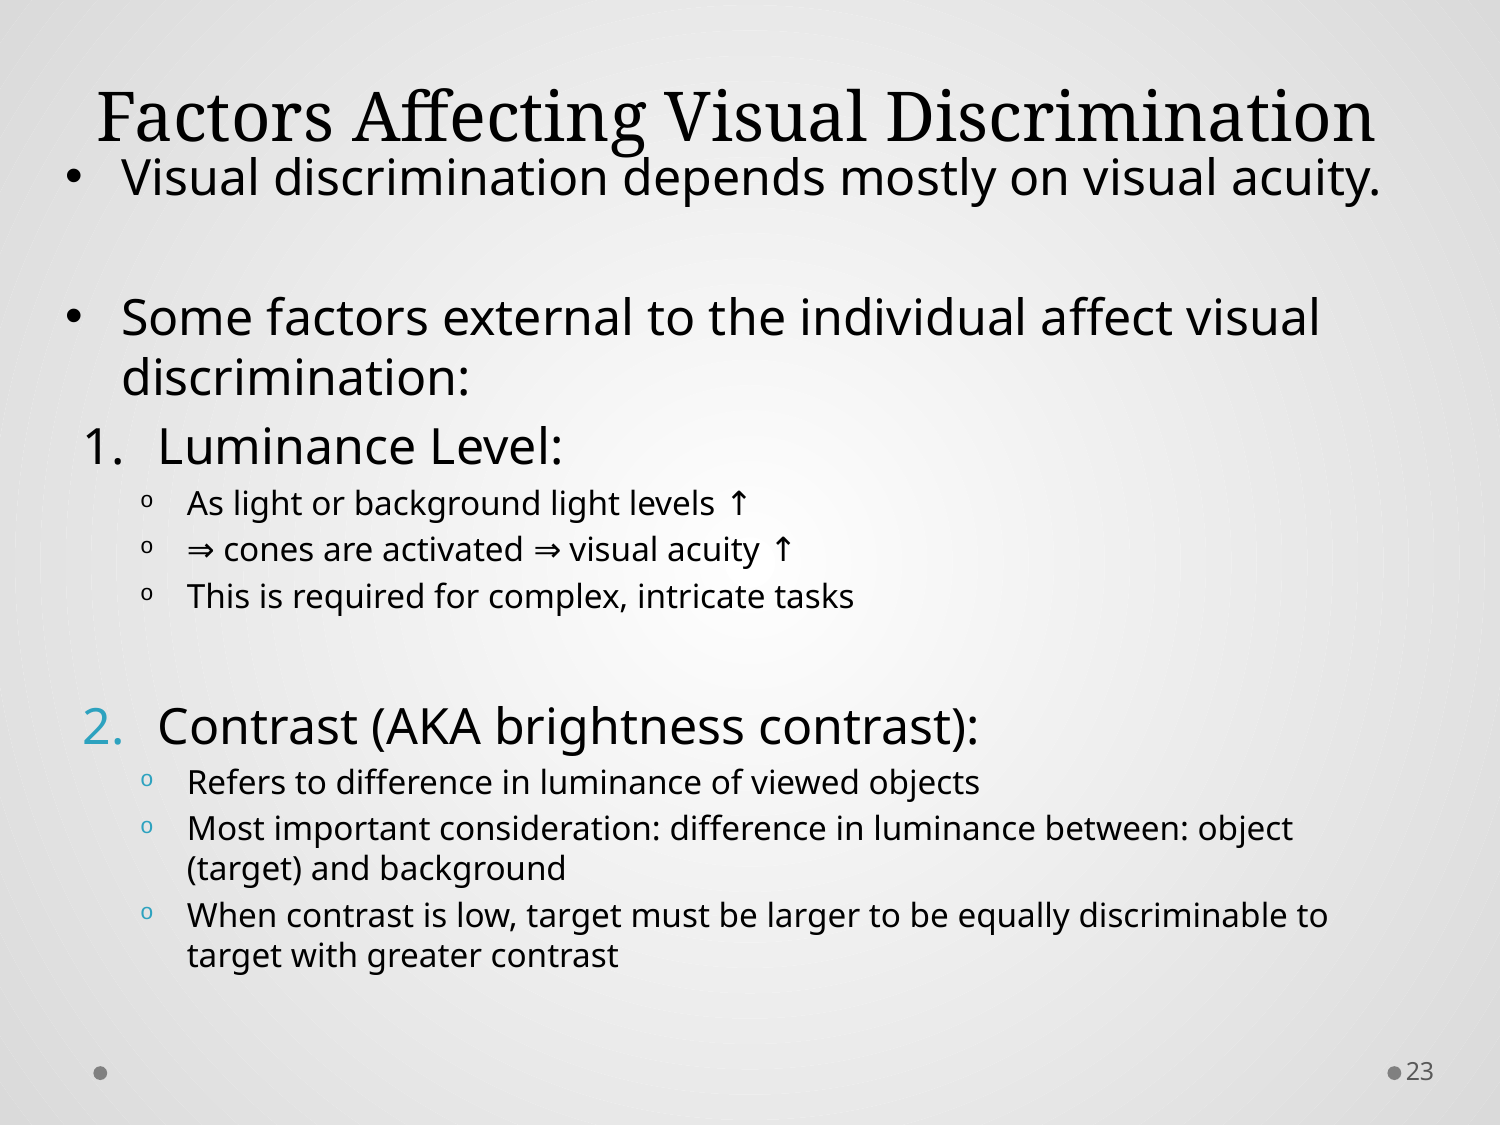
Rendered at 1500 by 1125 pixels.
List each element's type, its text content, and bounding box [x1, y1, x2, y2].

title Factors Affecting Visual Discrimination [62, 62, 1413, 163]
list Visual discrimination depends mostly on visual acuity. Some factors external to the individual affect visual discrimination: Luminance Level: As light or background light levels ↑ ⇒ cones are activated ⇒ visual acuity ↑ This is required for complex, intricate tasks Contrast (AKA brightness contrast): Refers to difference in luminance of viewed objects Most important consideration: difference in luminance between: object (target) and background When contrast is low, target must be larger to be equally discriminable to target with greater contrast [50, 137, 1400, 1113]
slide_number 23 [1401, 1042, 1494, 1103]
